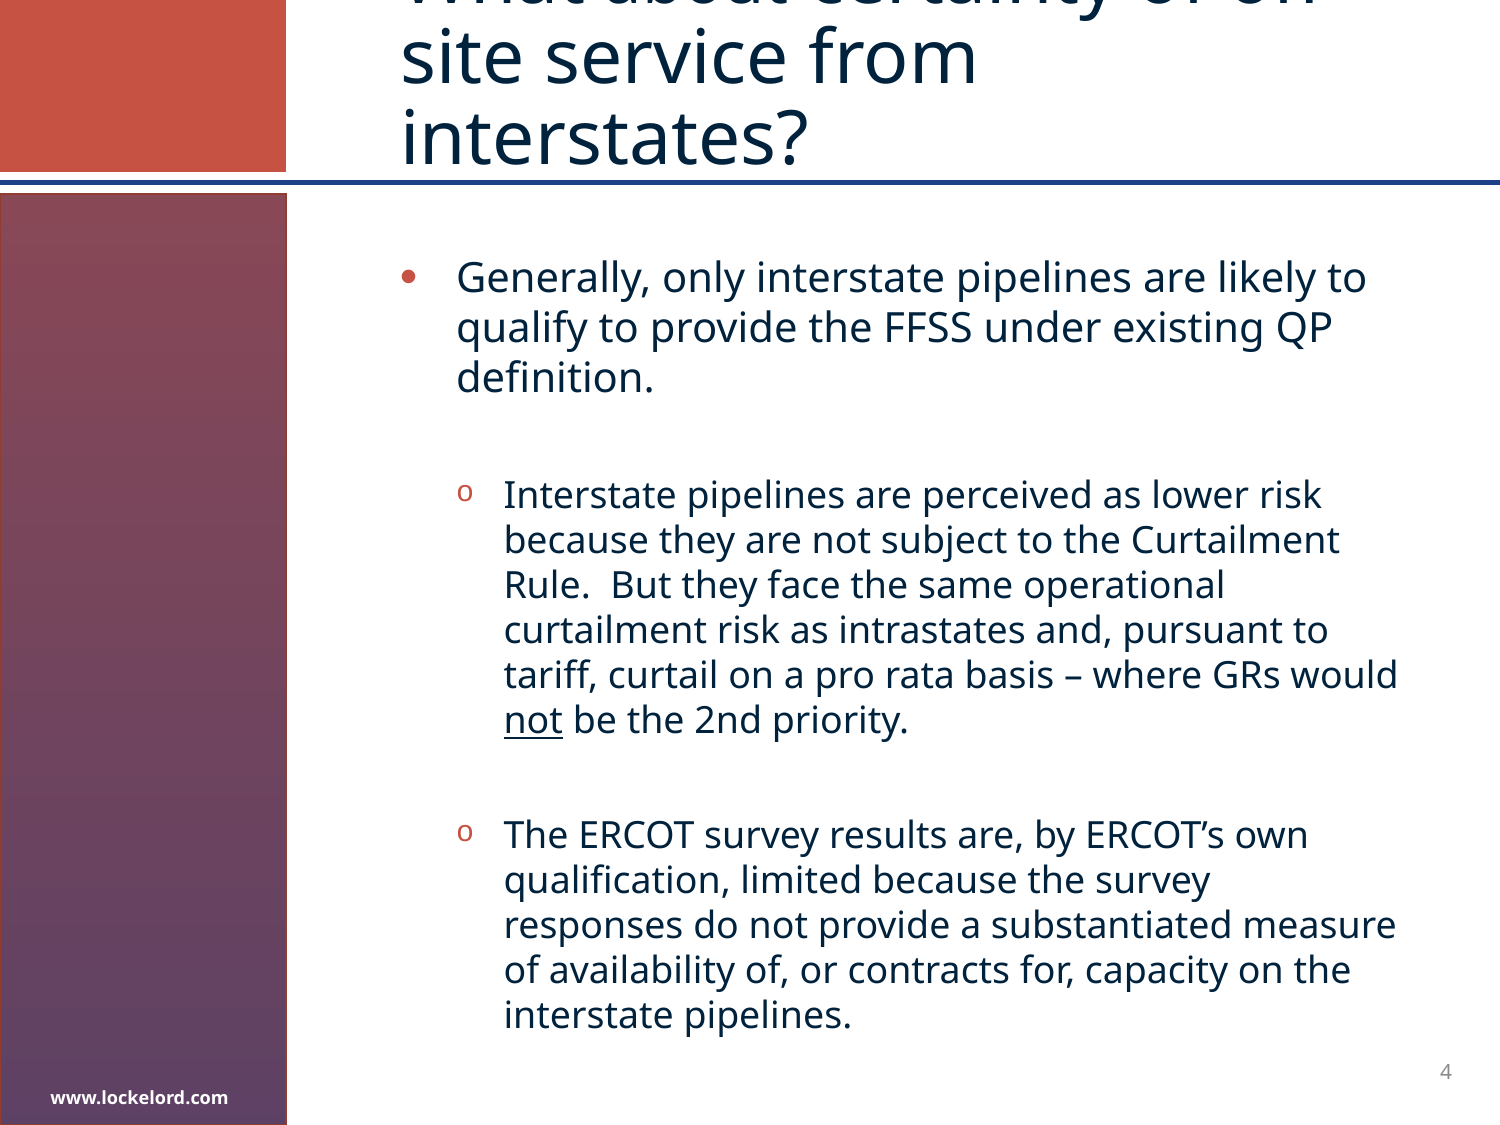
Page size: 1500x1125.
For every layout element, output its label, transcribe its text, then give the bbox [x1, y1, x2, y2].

slide_number 4 [1389, 1042, 1467, 1103]
title What about certainty of off-site service from interstates? [400, 18, 1400, 182]
list Generally, only interstate pipelines are likely to qualify to provide the FFSS under existing QP definition. Interstate pipelines are perceived as lower risk because they are not subject to the Curtailment Rule. But they face the same operational curtailment risk as intrastates and, pursuant to tariff, curtail on a pro rata basis – where GRs would not be the 2nd priority. The ERCOT survey results are, by ERCOT’s own qualification, limited because the survey responses do not provide a substantiated measure of availability of, or contracts for, capacity on the interstate pipelines. [399, 250, 1400, 1043]
